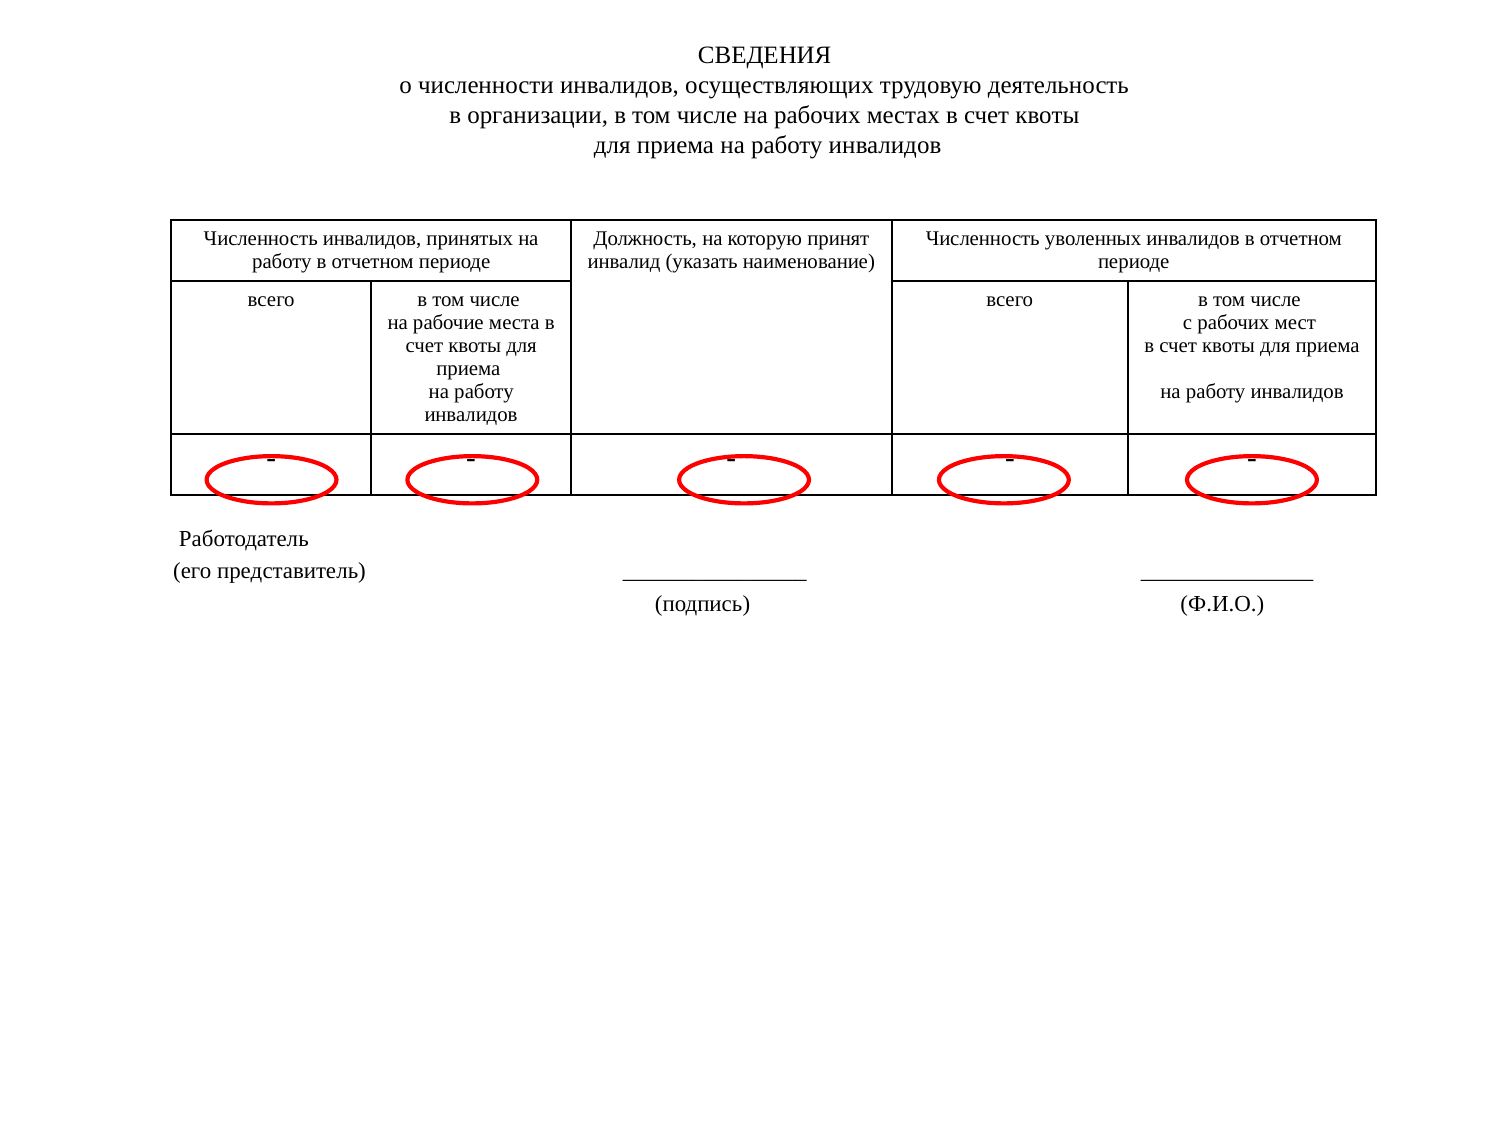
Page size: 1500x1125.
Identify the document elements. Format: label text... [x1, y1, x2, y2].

text_box [405, 454, 540, 506]
table_cell - [572, 435, 891, 494]
title СВЕДЕНИЯ о численности инвалидов, осуществляющих трудовую деятельность в организации, в том числе на рабочих местах в счет квоты для приема на работу инвалидов [112, 30, 1424, 185]
table_cell - [172, 435, 370, 494]
table_cell в том числе с рабочих мест в счет квоты для приема на работу инвалидов [1129, 282, 1375, 433]
table_cell - [893, 435, 1127, 494]
table_header Численность инвалидов, принятых на работу в отчетном периоде [172, 221, 570, 280]
text_box [204, 454, 339, 506]
table_cell - [372, 435, 570, 494]
table_header Численность уволенных инвалидов в отчетном периоде [893, 221, 1375, 280]
table_header Должность, на которую принят инвалид (указать наименование) [572, 221, 891, 433]
subtitle Работодатель (его представитель) ________________ _______________ (подпись) (Ф.И.О.) [112, 196, 1424, 925]
text_box [1184, 454, 1319, 506]
table_cell всего [172, 282, 370, 433]
text_box [677, 454, 812, 506]
table_cell всего [893, 282, 1127, 433]
text_box [936, 454, 1071, 506]
table_cell в том числе на рабочие места в счет квоты для приема на работу инвалидов [372, 282, 570, 433]
table_cell - [1129, 435, 1375, 494]
